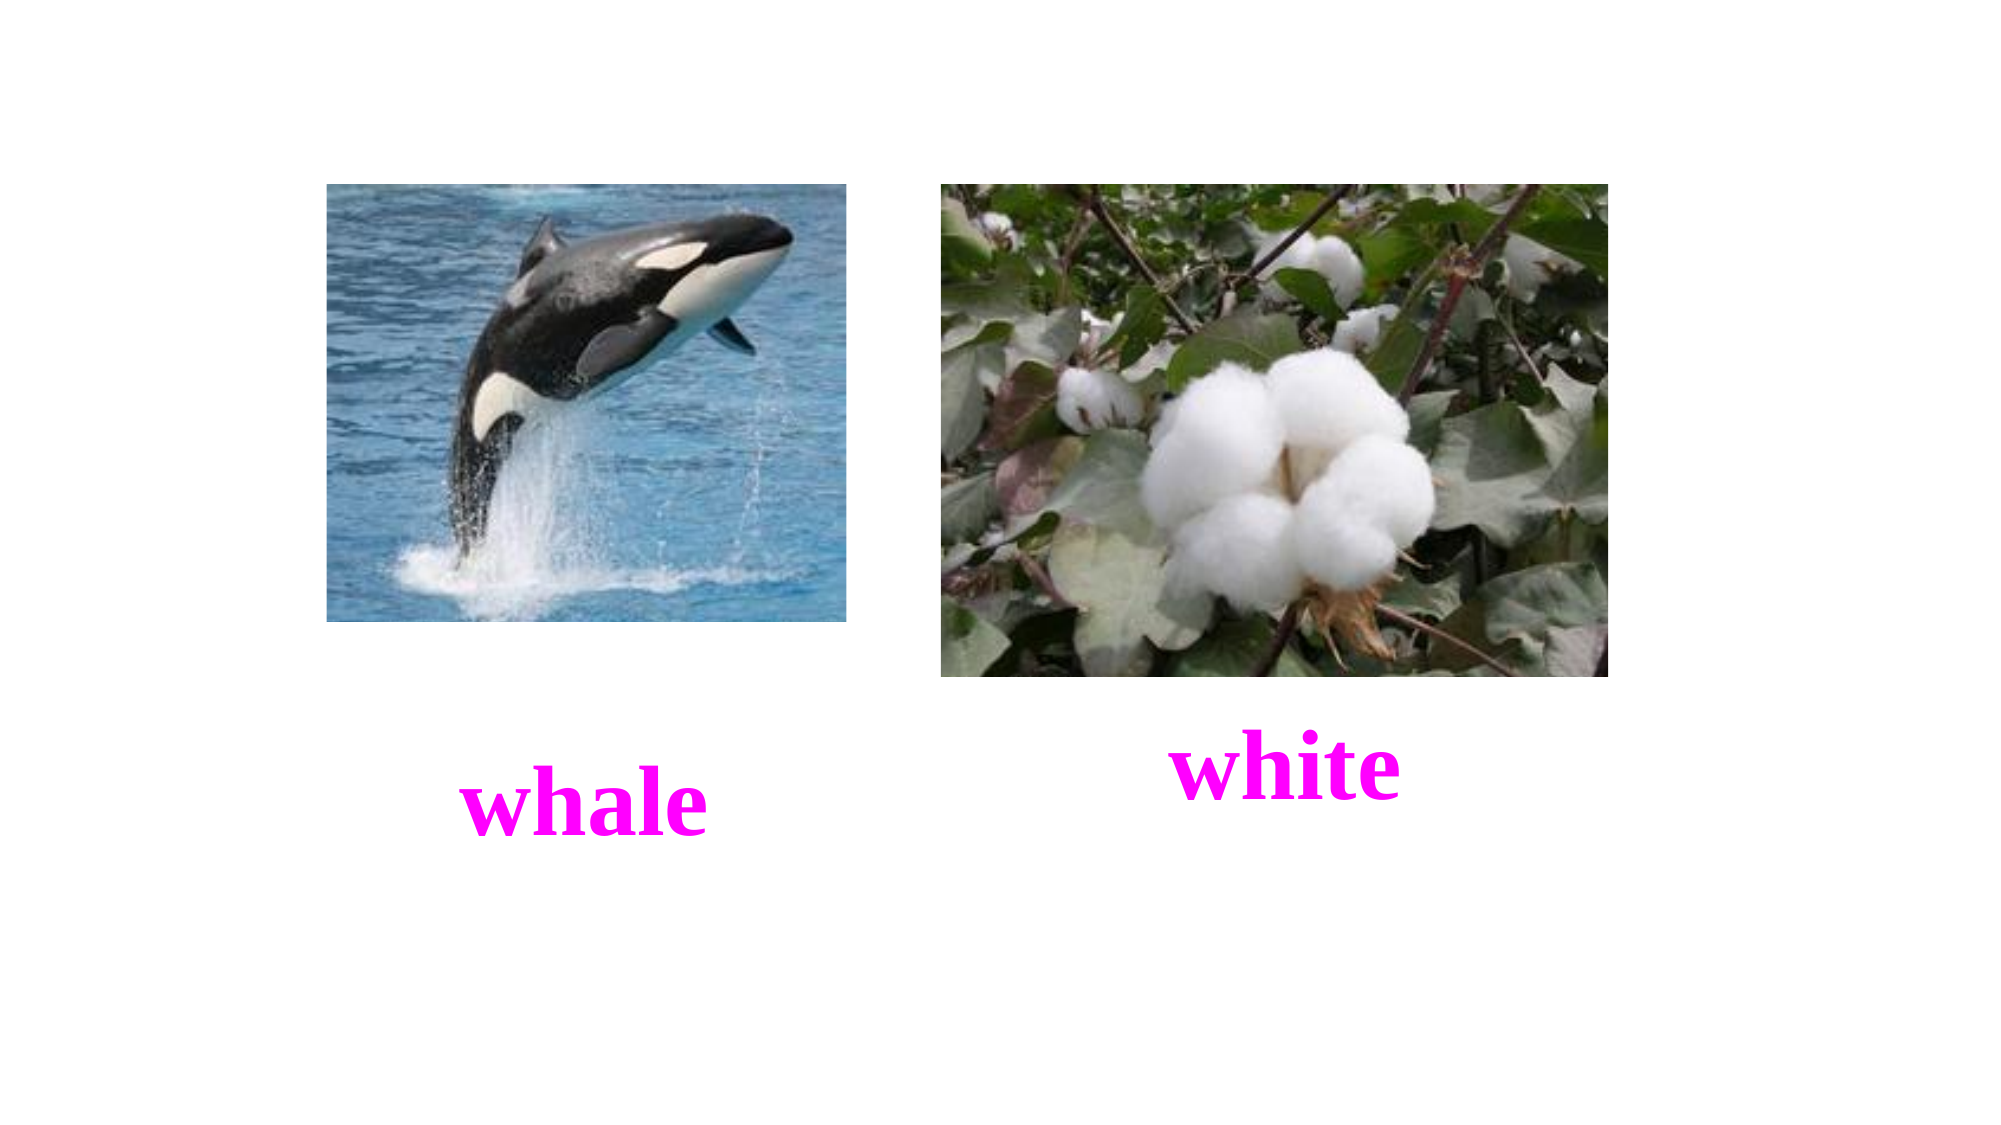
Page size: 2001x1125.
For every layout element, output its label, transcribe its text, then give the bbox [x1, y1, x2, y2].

text_box whale [444, 727, 800, 863]
picture [940, 184, 1609, 677]
picture [326, 184, 847, 622]
text_box white [1153, 692, 1508, 828]
